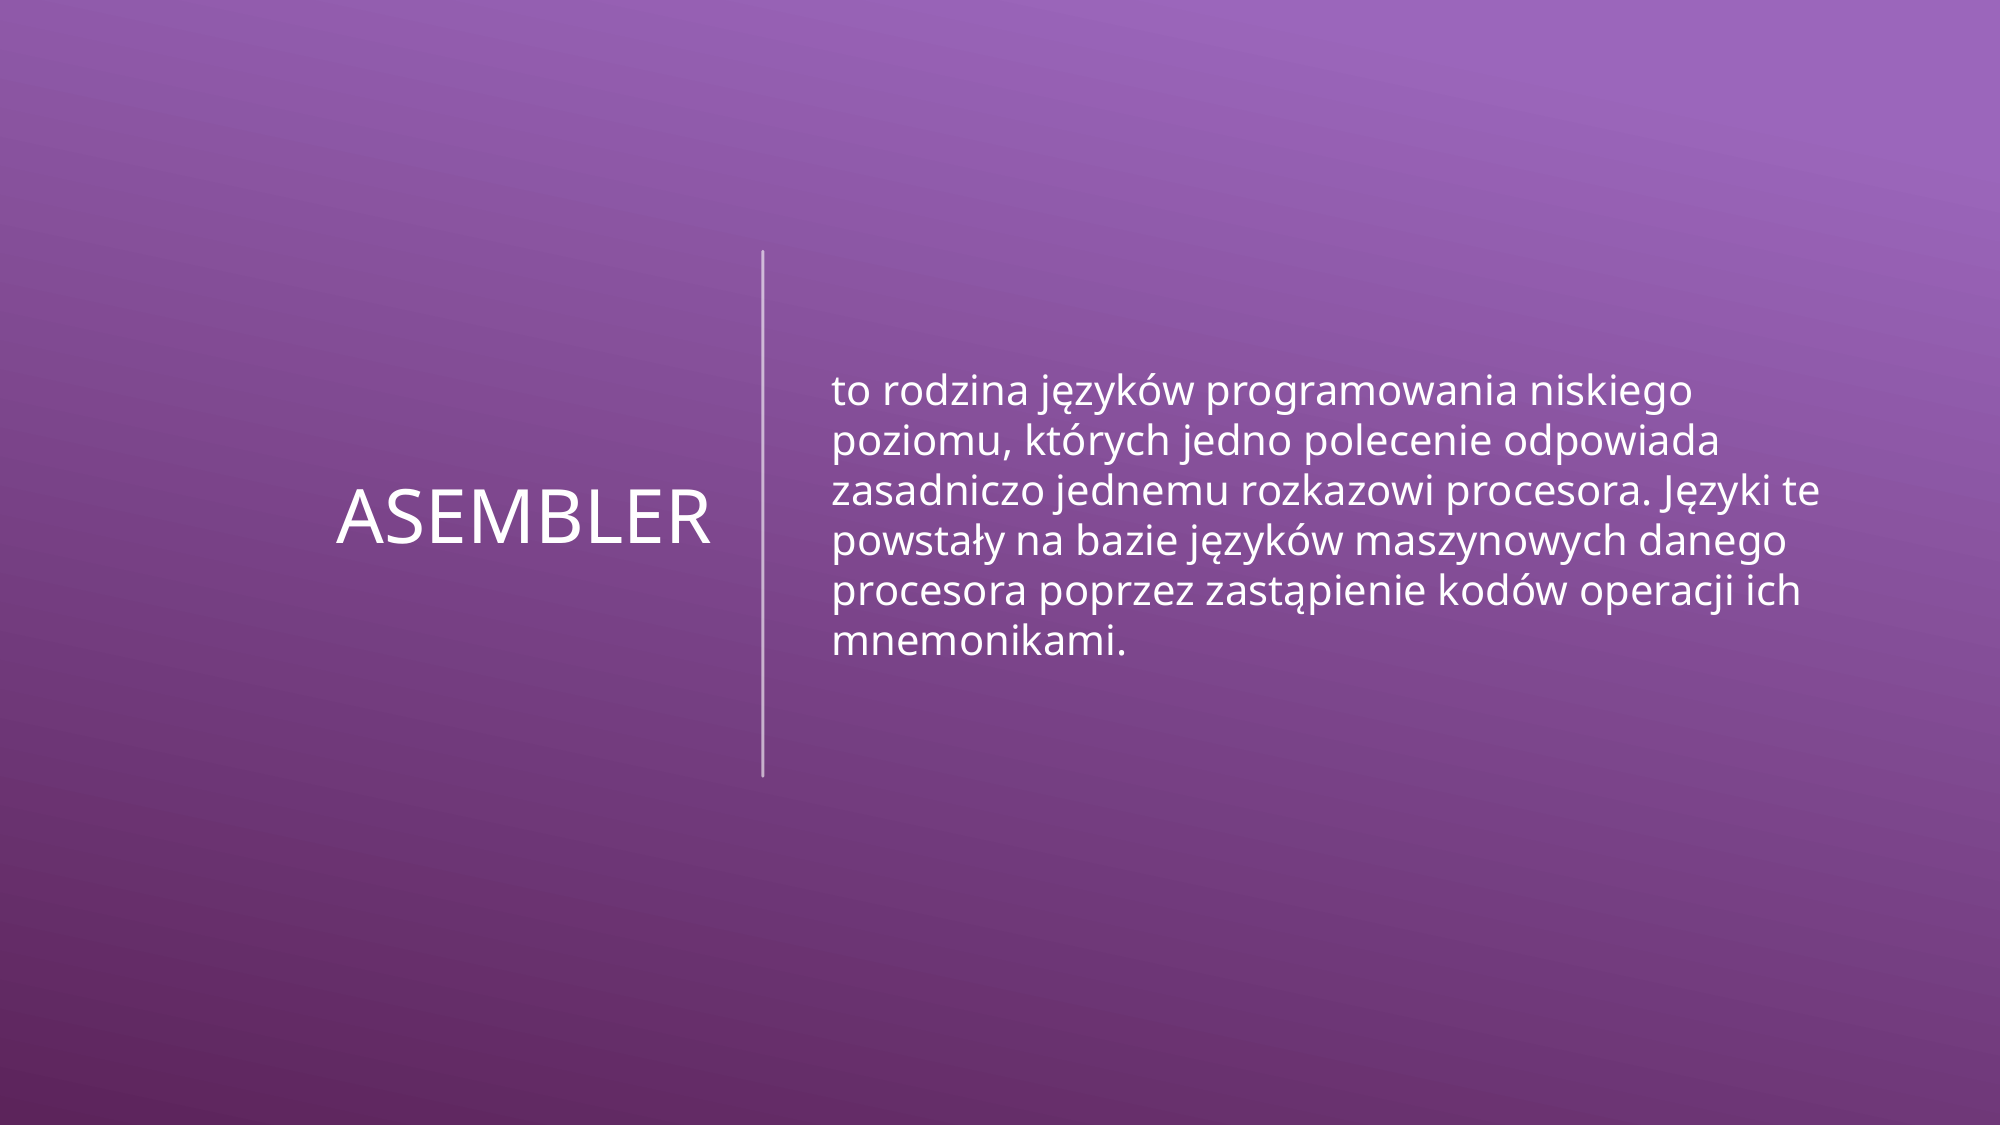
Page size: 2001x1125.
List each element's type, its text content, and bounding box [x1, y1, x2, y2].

list to rodzina języków programowania niskiego poziomu, których jedno polecenie odpowiada zasadniczo jednemu rozkazowi procesora. Języki te powstały na bazie języków maszynowych danego procesora poprzez zastąpienie kodów operacji ich mnemonikami. [816, 112, 1849, 915]
title Asembler [112, 112, 727, 915]
text_box [0, 0, 2000, 1125]
